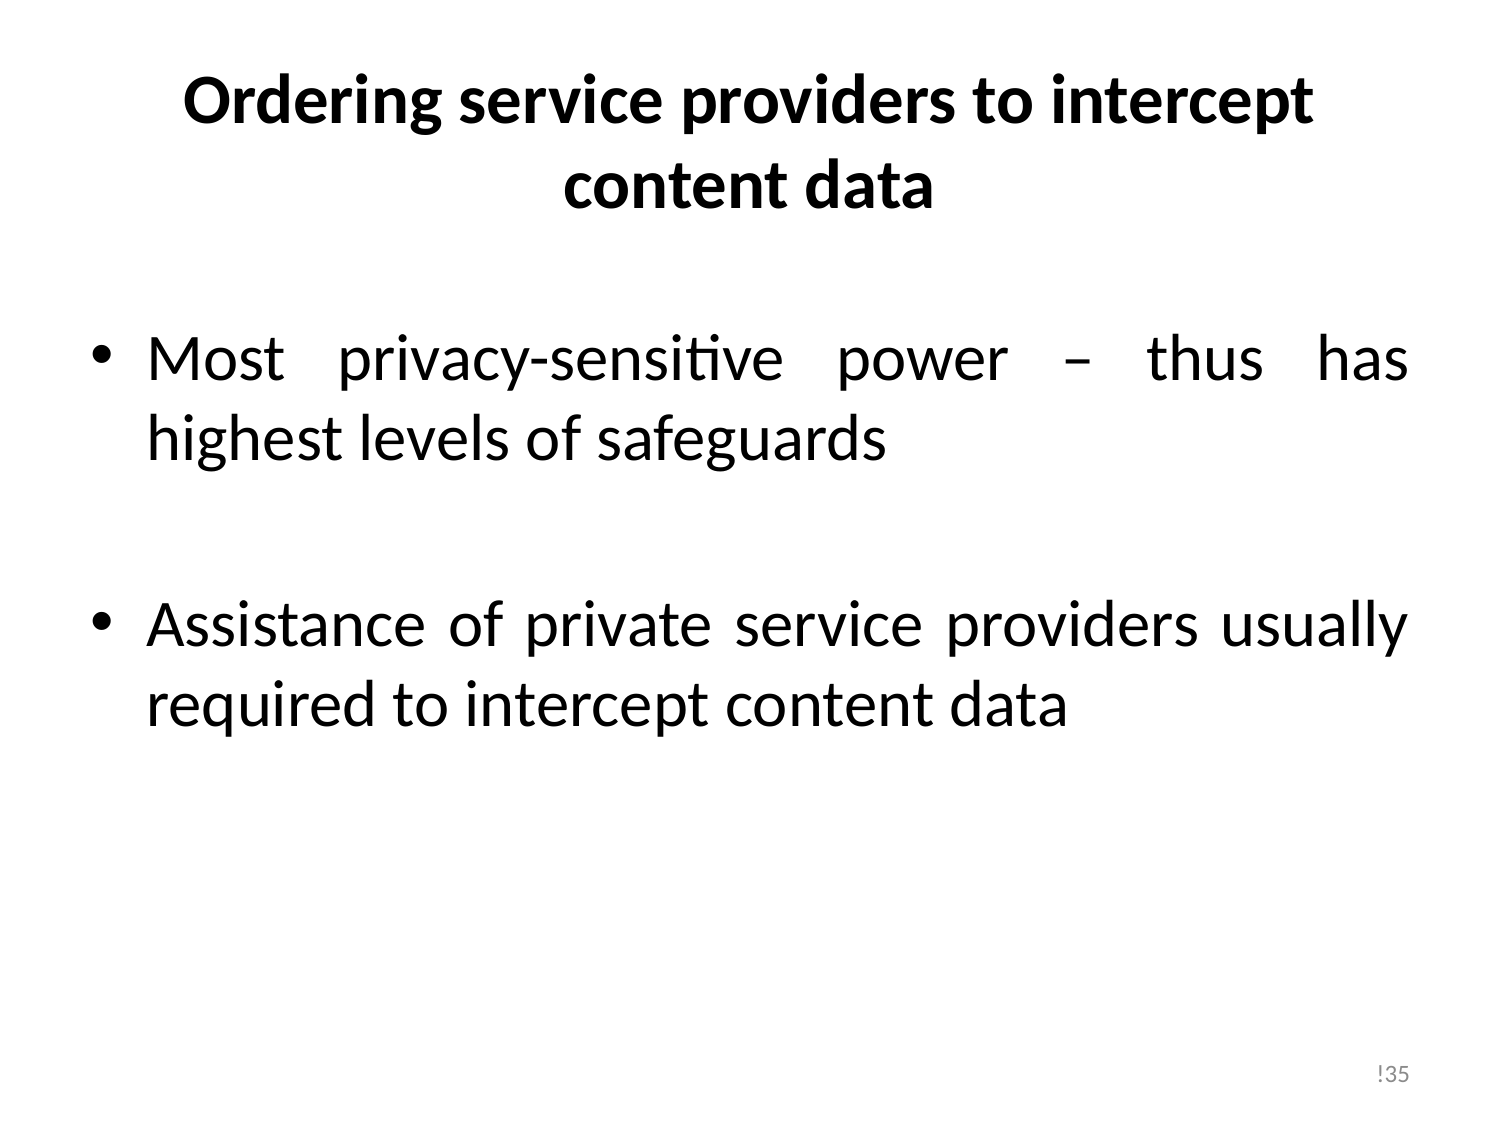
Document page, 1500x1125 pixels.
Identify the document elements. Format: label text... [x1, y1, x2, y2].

slide_number !35 [1074, 1042, 1425, 1103]
list Most privacy-sensitive power – thus has highest levels of safeguards Assistance of private service providers usually required to intercept content data [75, 306, 1425, 1005]
title Ordering service providers to intercept content data [75, 45, 1425, 233]
